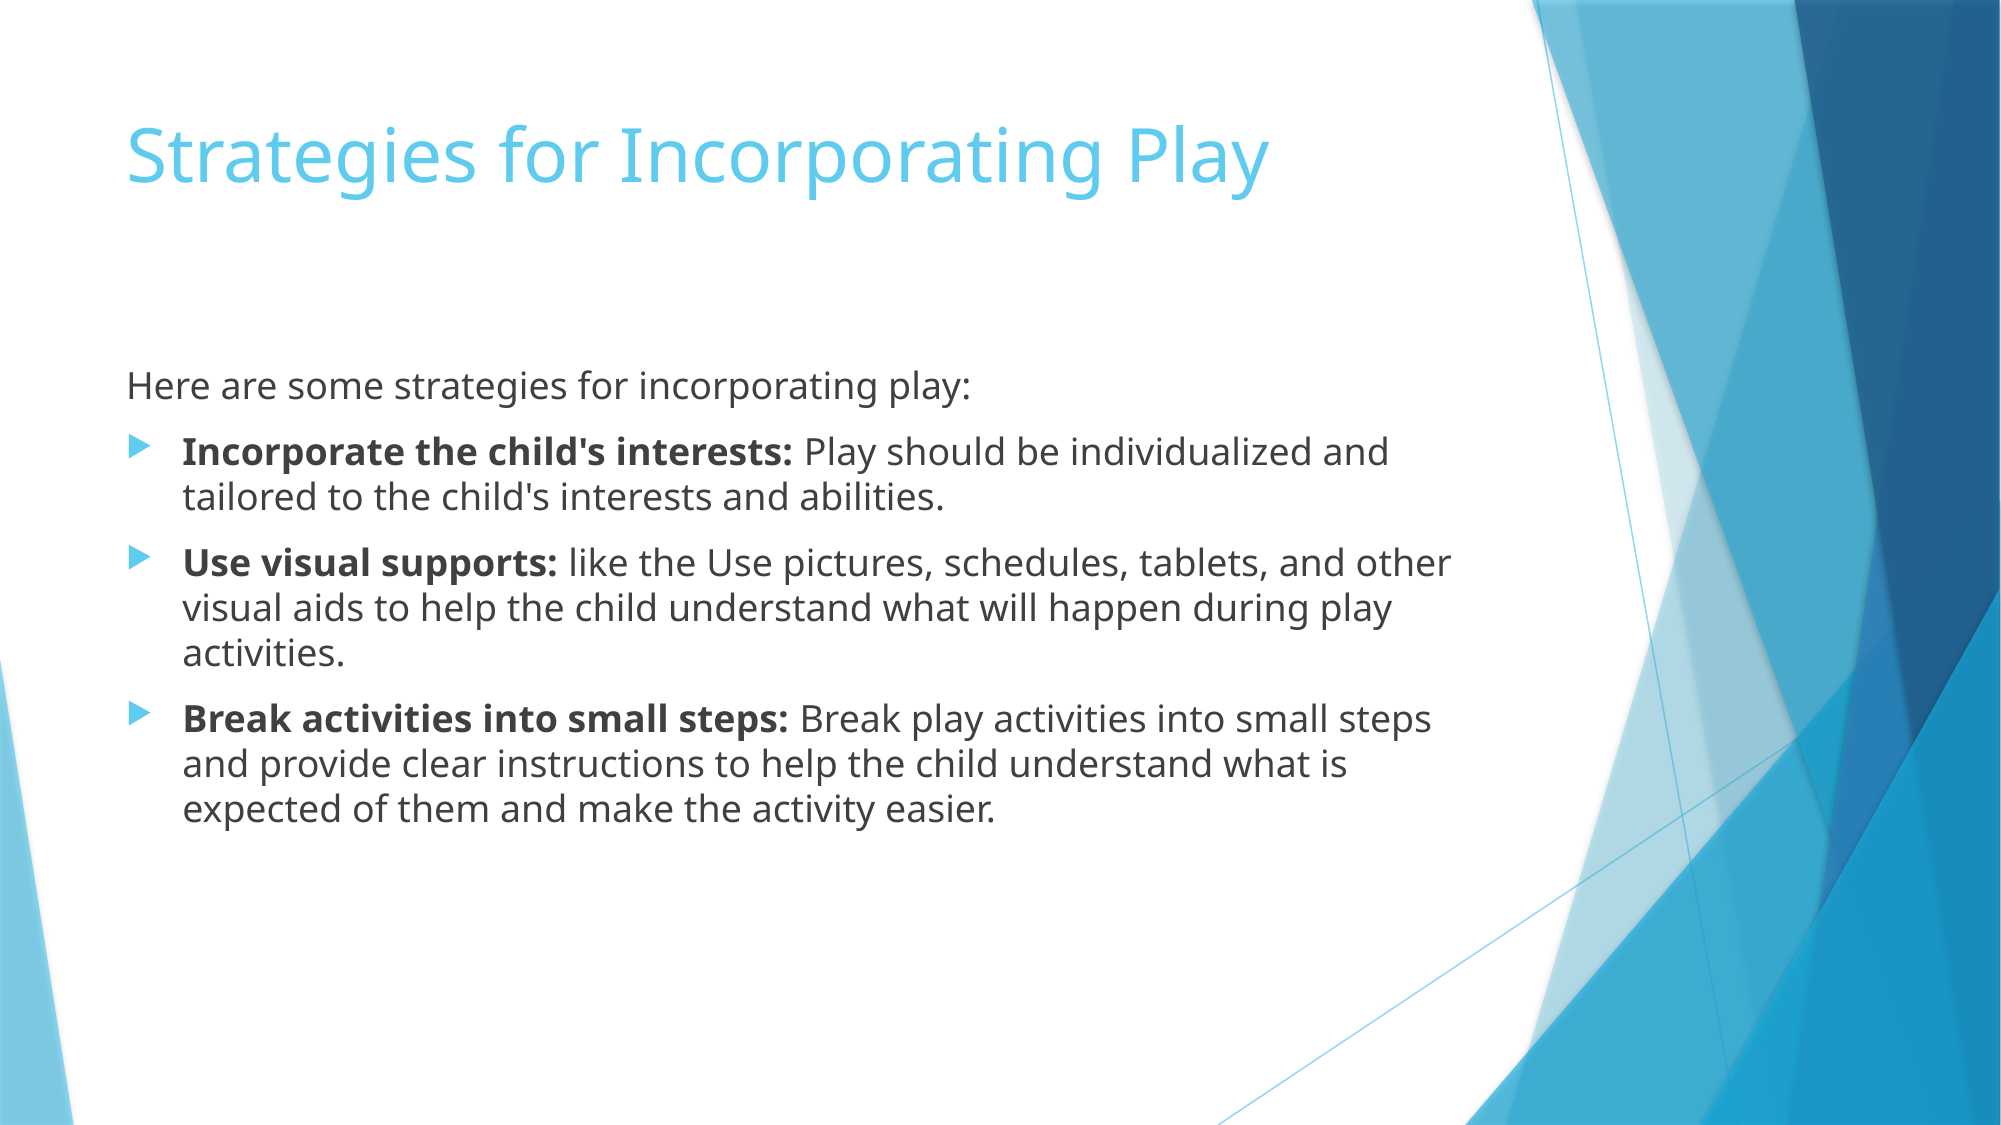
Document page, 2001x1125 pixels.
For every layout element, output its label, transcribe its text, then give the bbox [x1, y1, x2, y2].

list Here are some strategies for incorporating play: Incorporate the child's interests: Play should be individualized and tailored to the child's interests and abilities. Use visual supports: like the Use pictures, schedules, tablets, and other visual aids to help the child understand what will happen during play activities. Break activities into small steps: Break play activities into small steps and provide clear instructions to help the child understand what is expected of them and make the activity easier. [111, 354, 1522, 992]
title Strategies for Incorporating Play [111, 99, 1522, 317]
